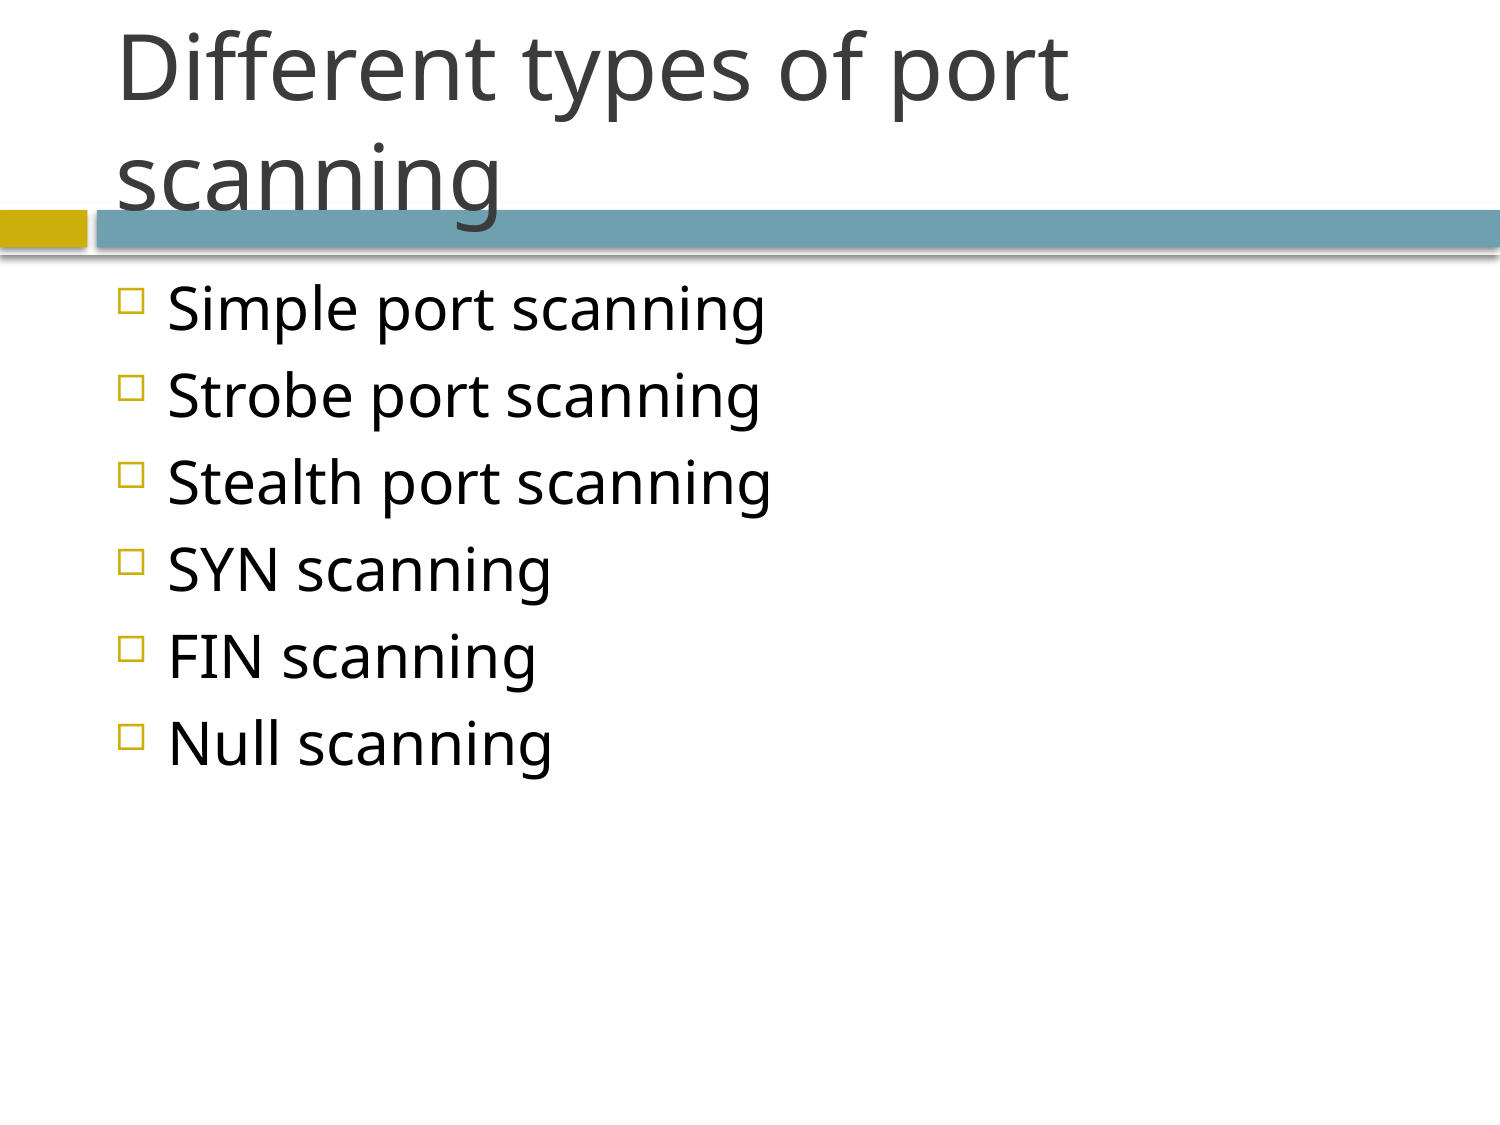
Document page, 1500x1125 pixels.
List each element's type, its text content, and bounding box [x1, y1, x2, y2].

list Simple port scanning Strobe port scanning Stealth port scanning SYN scanning FIN scanning Null scanning [100, 262, 1438, 1005]
title Different types of port scanning [100, 37, 1438, 200]
